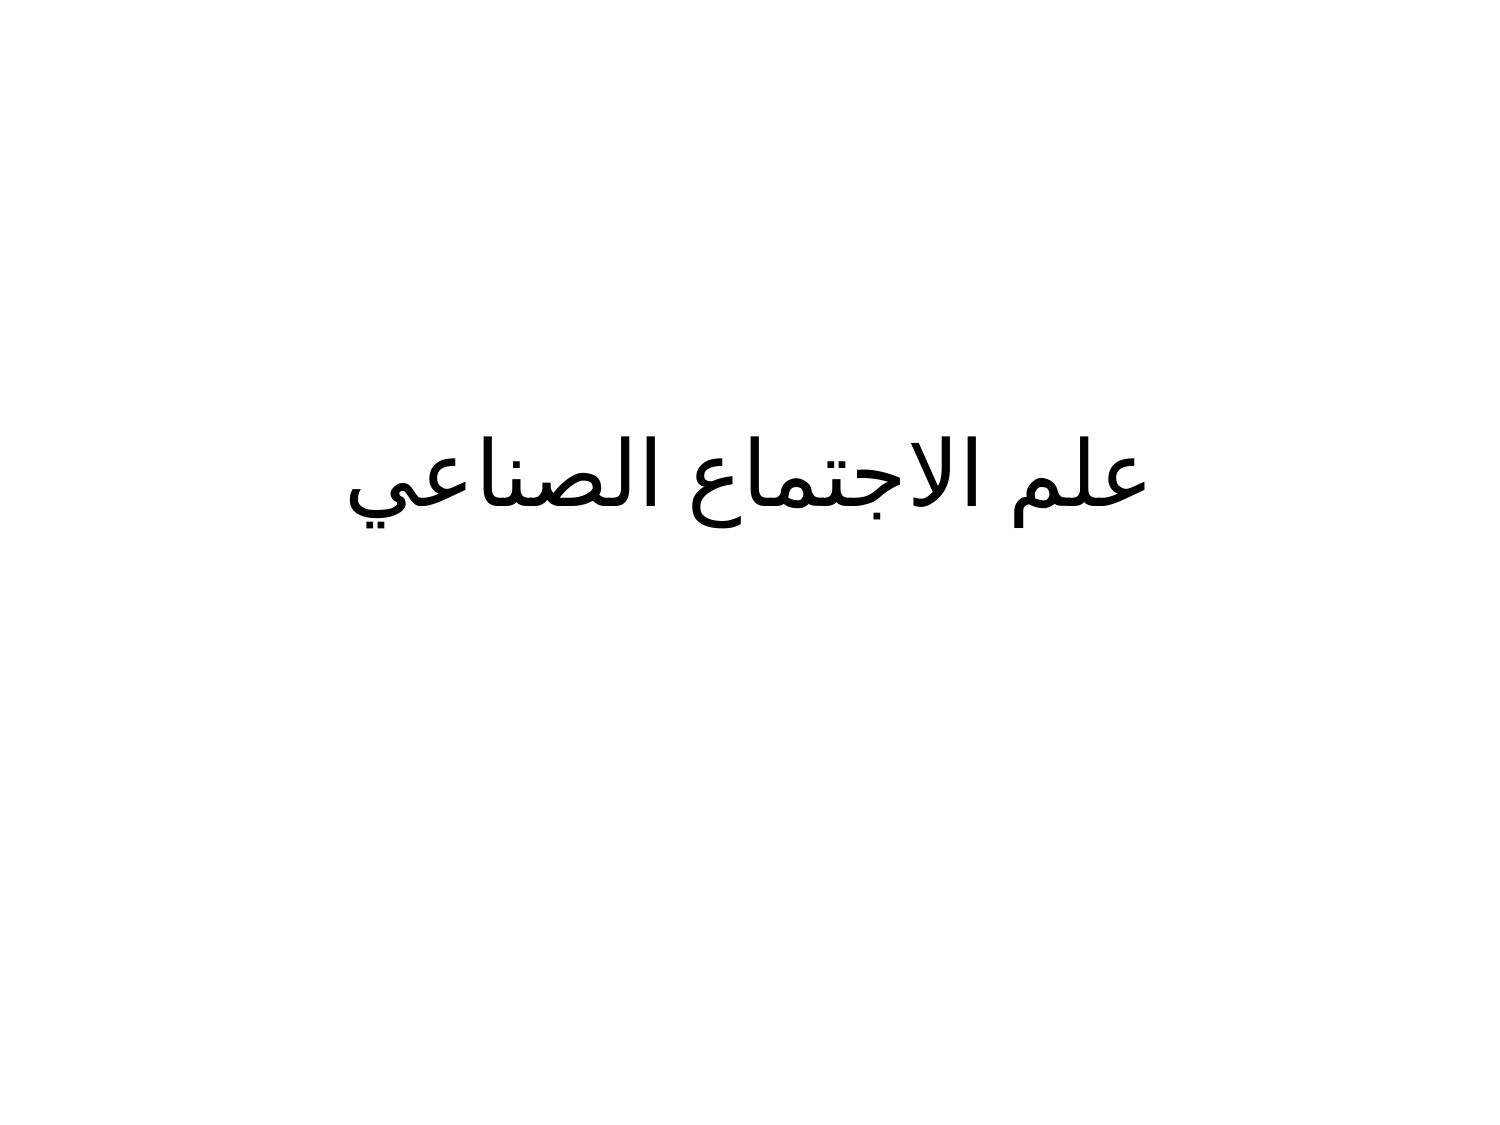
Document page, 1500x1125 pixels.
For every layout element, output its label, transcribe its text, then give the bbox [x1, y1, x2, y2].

title علم الاجتماع الصناعي [112, 349, 1388, 591]
